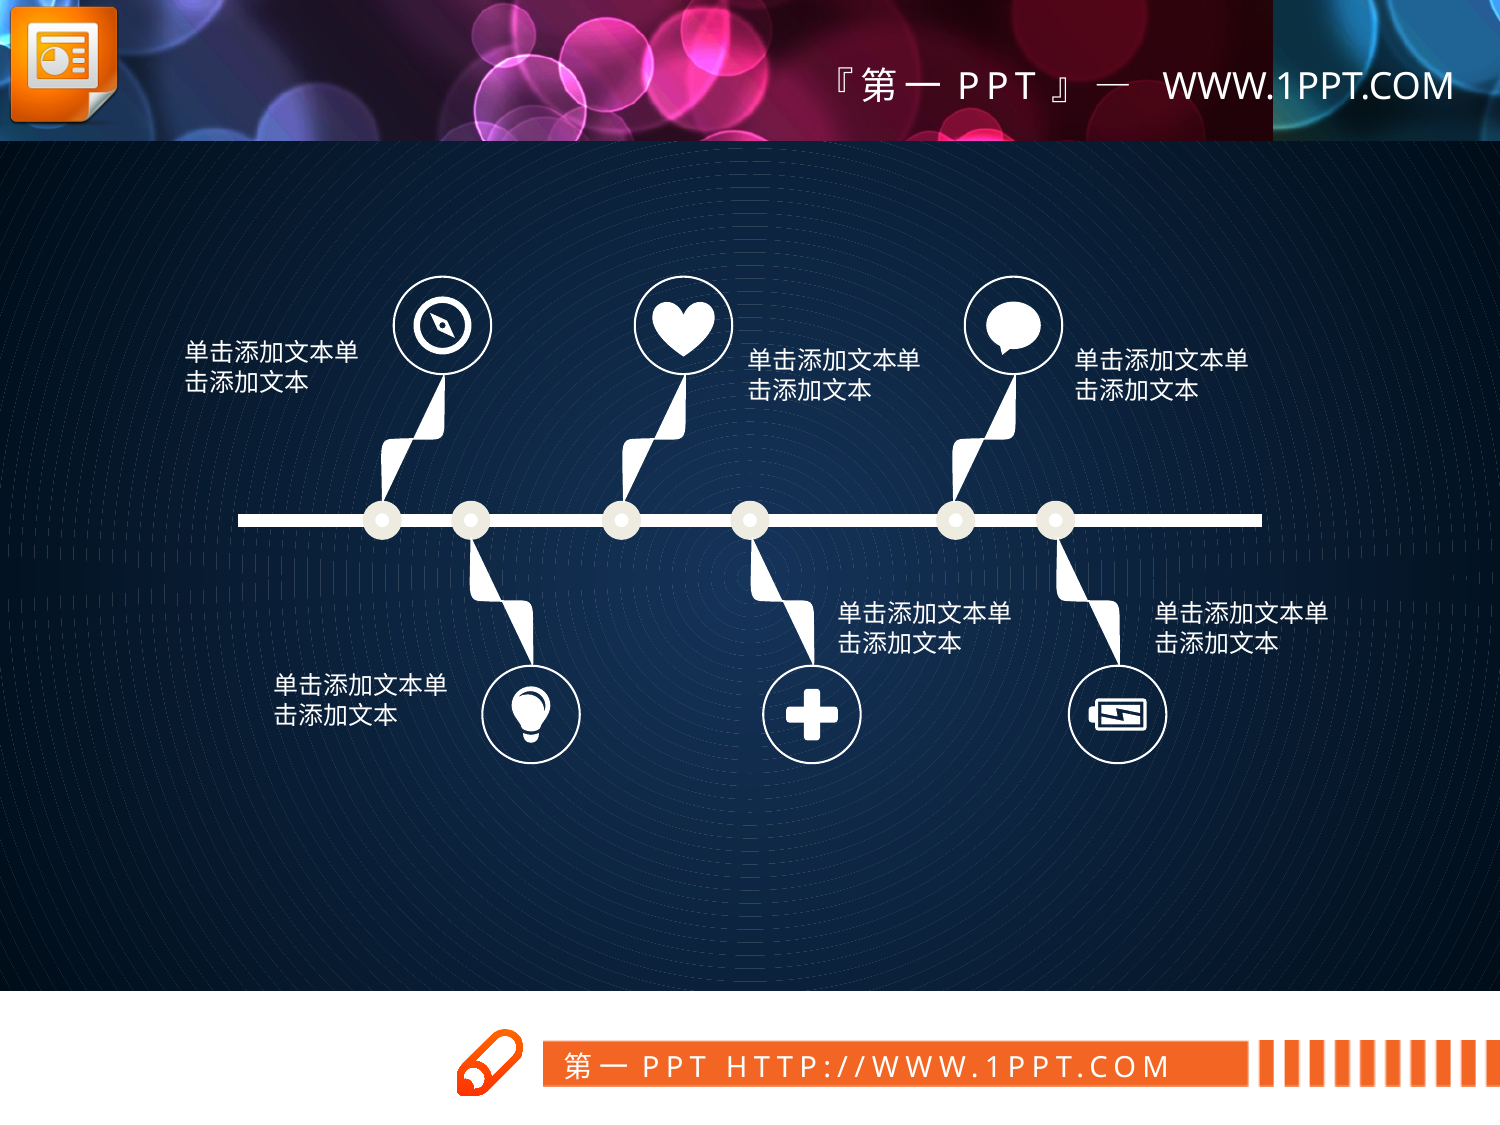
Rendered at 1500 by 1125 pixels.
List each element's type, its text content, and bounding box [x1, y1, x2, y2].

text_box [482, 665, 580, 764]
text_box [393, 276, 492, 375]
text_box 单击添加文本单击添加文本 [732, 337, 945, 413]
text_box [368, 373, 445, 534]
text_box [634, 276, 733, 375]
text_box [1068, 665, 1167, 764]
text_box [762, 665, 861, 764]
text_box 单击添加文本单击添加文本 [823, 590, 1036, 666]
text_box 单击添加文本单击添加文本 [1139, 590, 1353, 666]
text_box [457, 506, 533, 667]
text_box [942, 373, 1016, 534]
text_box 单击添加文本单击添加文本 [169, 328, 382, 404]
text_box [1042, 506, 1120, 667]
picture [543, 1040, 1500, 1087]
picture [0, 0, 1500, 141]
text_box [964, 276, 1063, 375]
text_box 单击添加文本单击添加文本 [258, 662, 472, 738]
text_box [736, 506, 814, 667]
text_box 单击添加文本单击添加文本 [1060, 337, 1273, 413]
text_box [608, 373, 686, 534]
